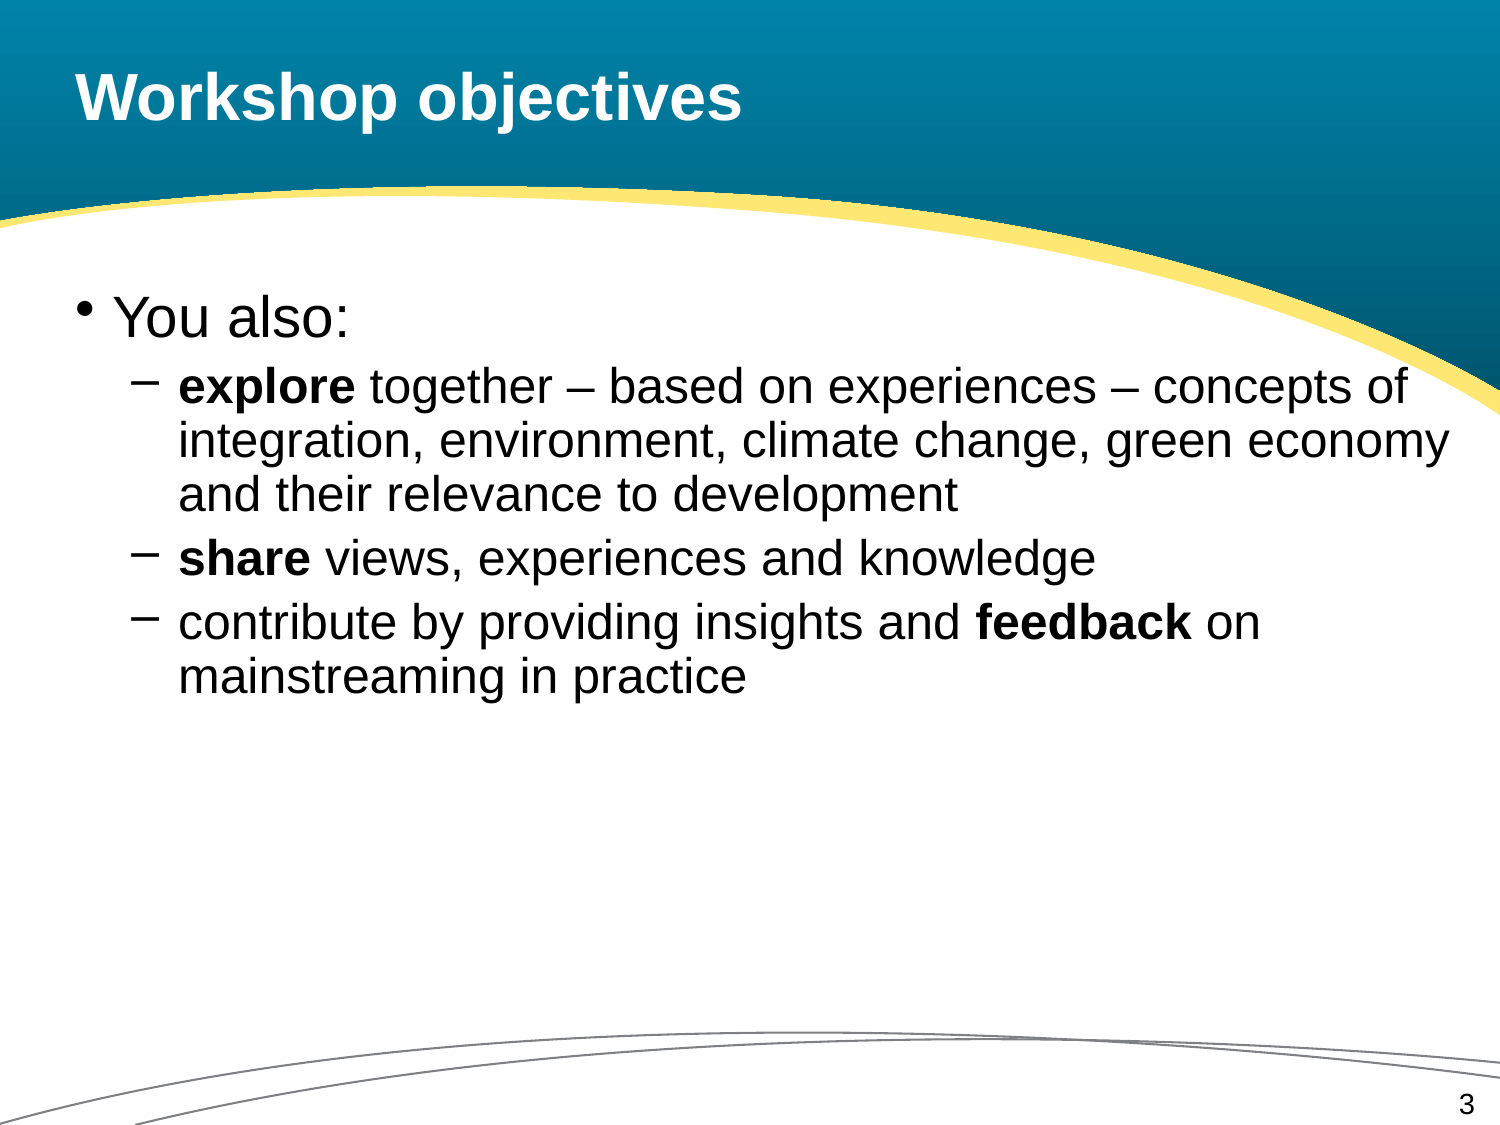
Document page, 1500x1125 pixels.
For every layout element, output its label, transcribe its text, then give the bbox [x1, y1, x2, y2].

title Workshop objectives [74, 0, 1476, 188]
list You also: explore together – based on experiences – concepts of integration, environment, climate change, green economy and their relevance to development share views, experiences and knowledge contribute by providing insights and feedback on mainstreaming in practice [74, 287, 1476, 1076]
slide_number 3 [1124, 1084, 1476, 1113]
